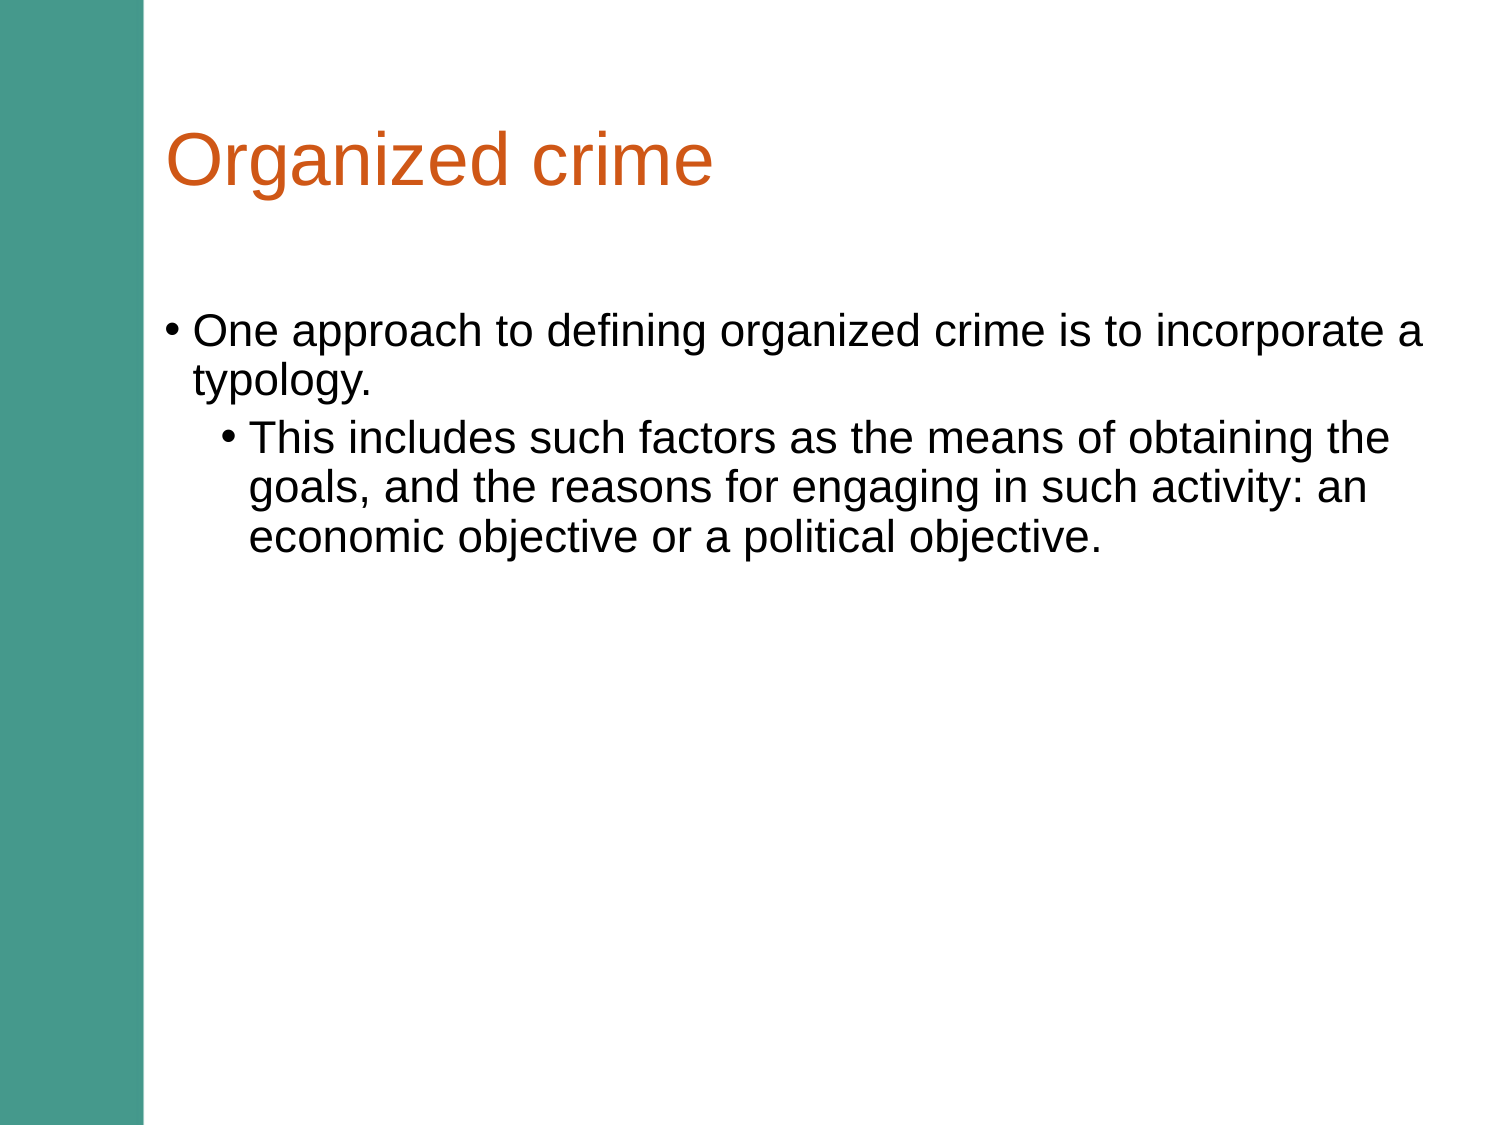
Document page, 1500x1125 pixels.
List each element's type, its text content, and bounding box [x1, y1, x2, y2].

list One approach to defining organized crime is to incorporate a typology. This includes such factors as the means of obtaining the goals, and the reasons for engaging in such activity: an economic objective or a political objective. [149, 299, 1444, 1014]
picture [0, 0, 1500, 1125]
title Organized crime [150, 52, 1444, 271]
